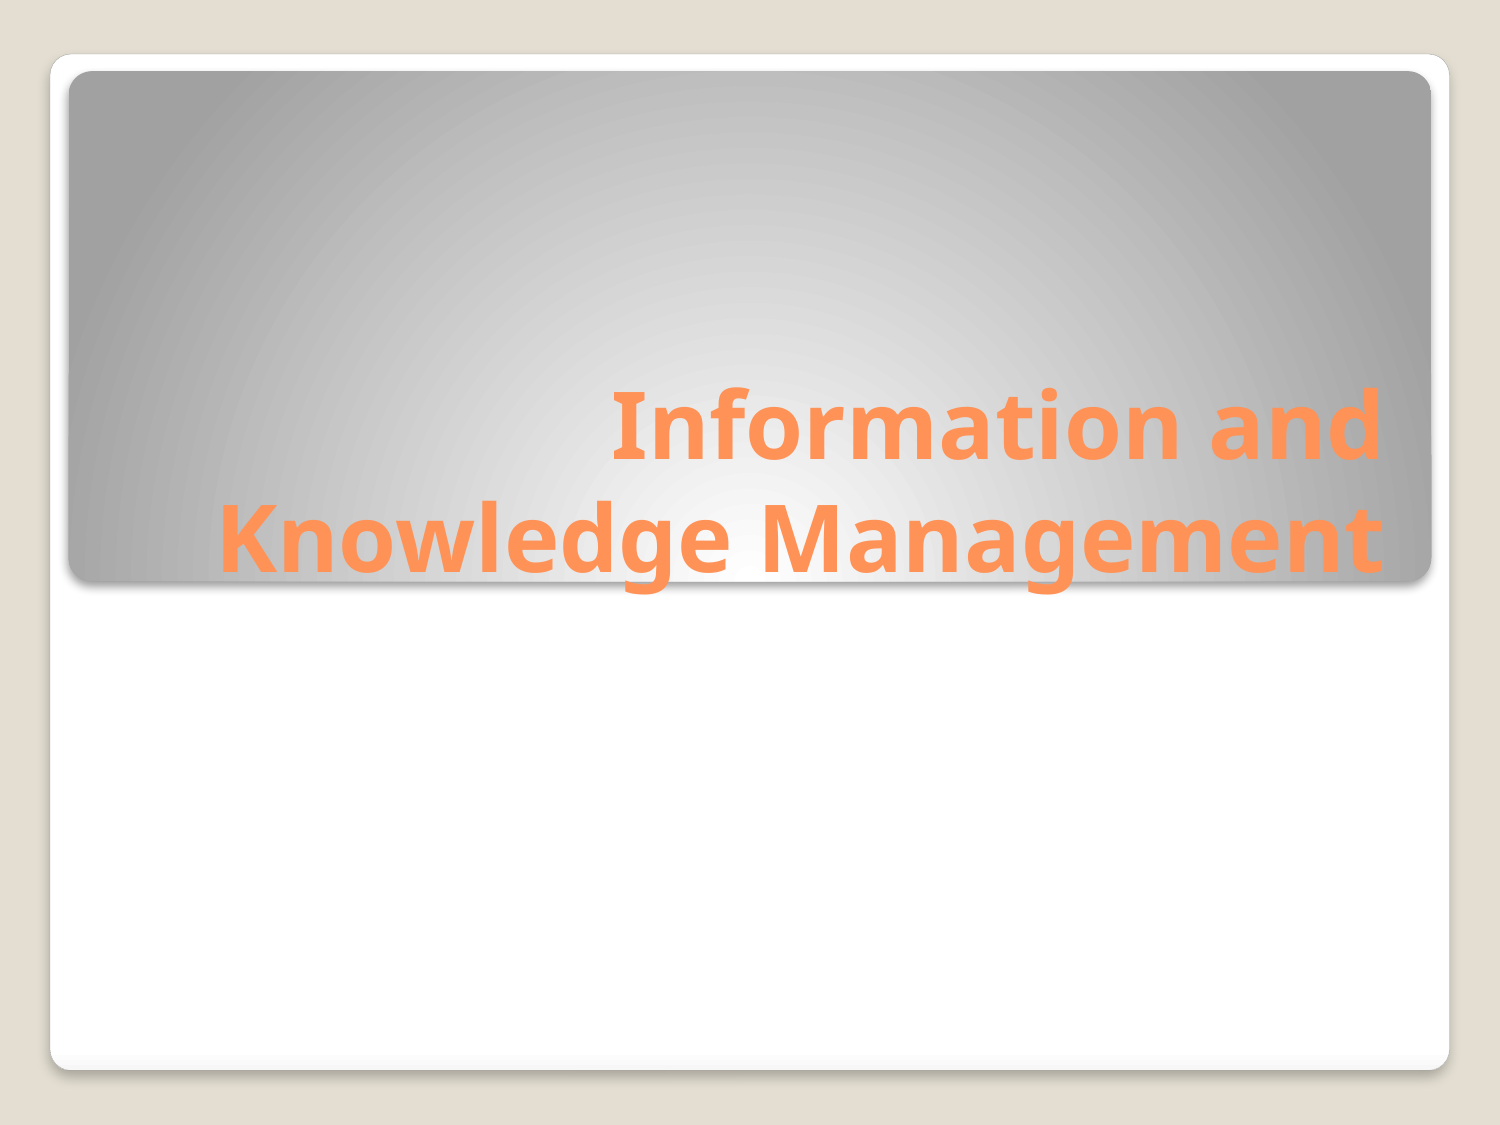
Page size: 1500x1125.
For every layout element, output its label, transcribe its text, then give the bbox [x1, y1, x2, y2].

title Information and Knowledge Management [118, 298, 1394, 599]
